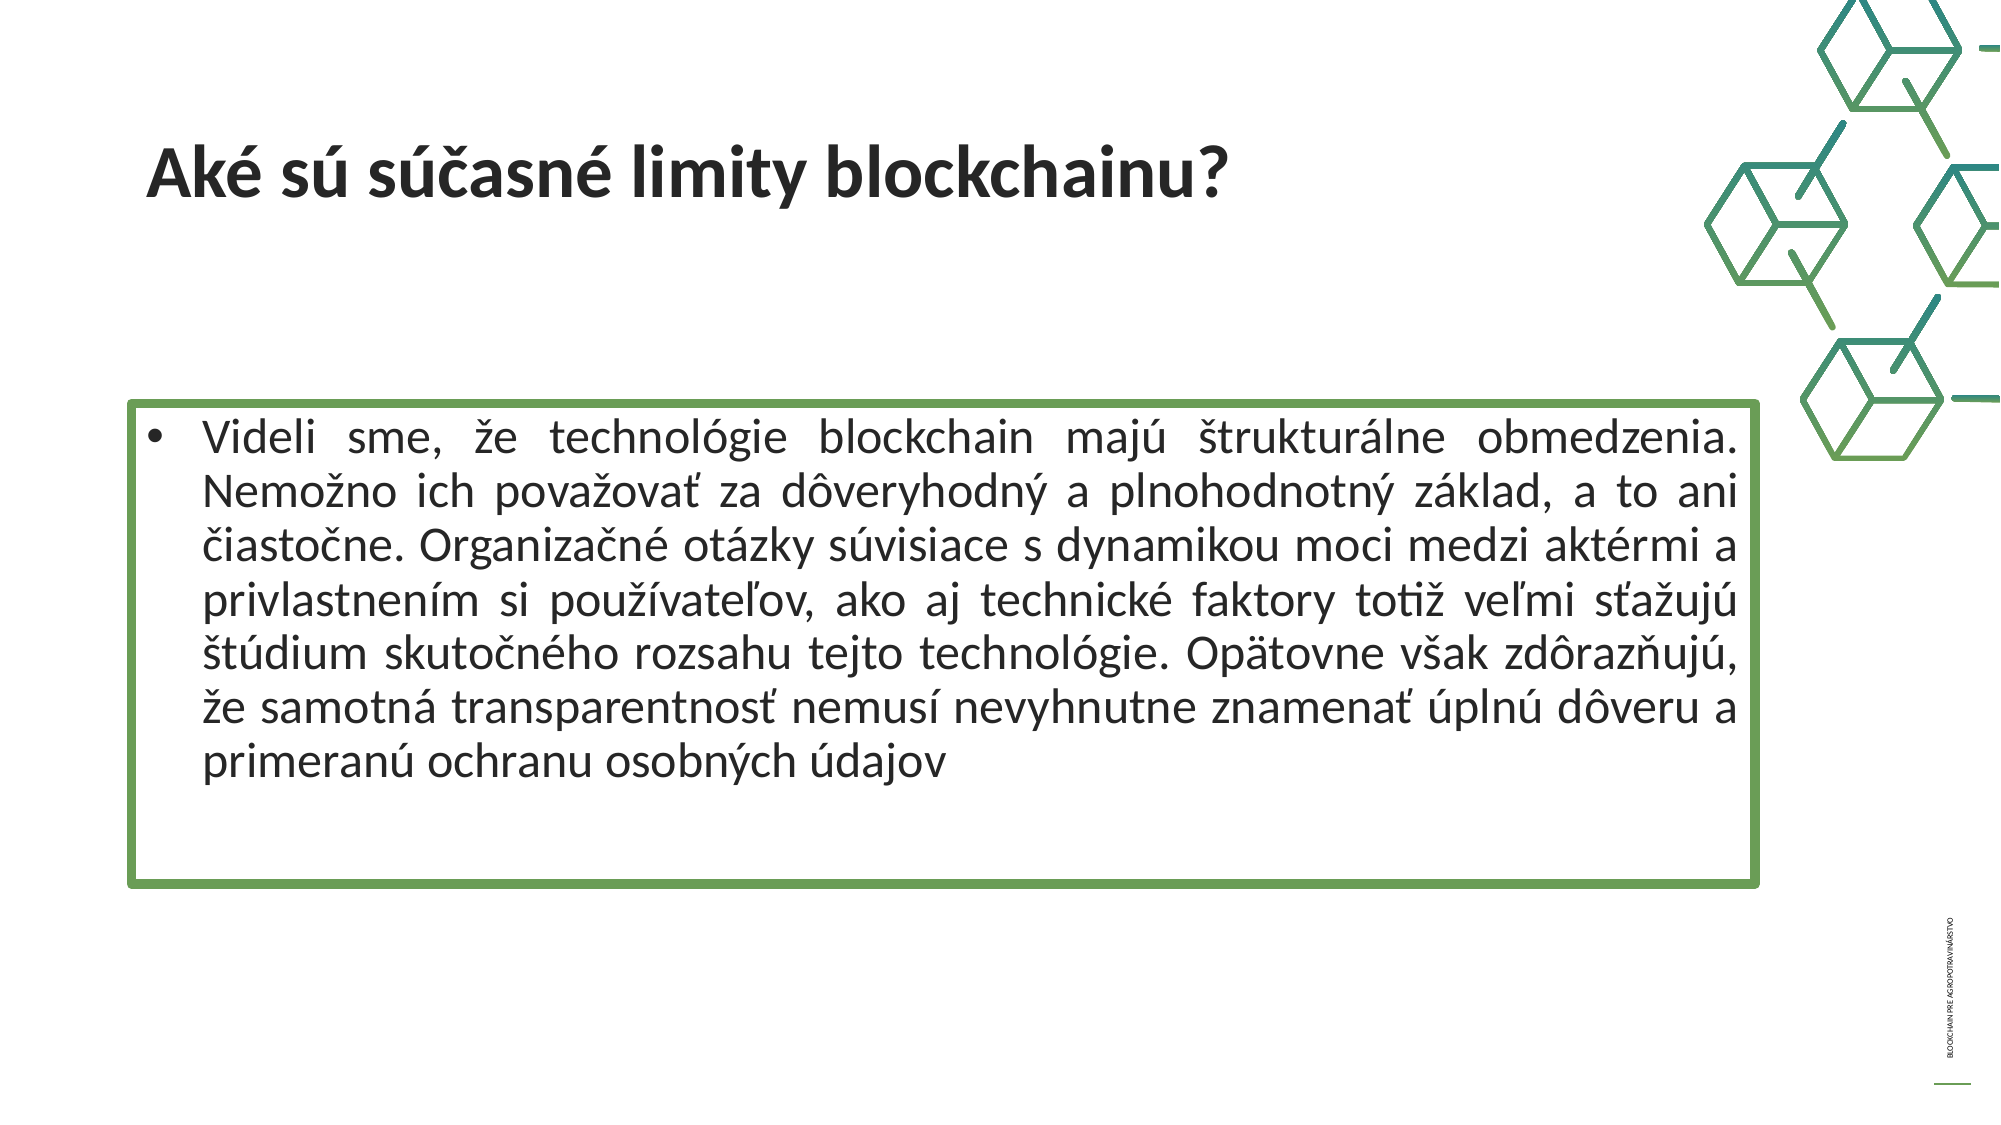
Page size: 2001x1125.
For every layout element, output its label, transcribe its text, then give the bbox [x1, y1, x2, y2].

list Aké sú súčasné limity blockchainu? [130, 124, 1698, 257]
list Videli sme, že technológie blockchain majú štrukturálne obmedzenia. Nemožno ich považovať za dôveryhodný a plnohodnotný základ, a to ani čiastočne. Organizačné otázky súvisiace s dynamikou moci medzi aktérmi a privlastnením si používateľov, ako aj technické faktory totiž veľmi sťažujú štúdium skutočného rozsahu tejto technológie. Opätovne však zdôrazňujú, že samotná transparentnosť nemusí nevyhnutne znamenať úplnú dôveru a primeranú ochranu osobných údajov [131, 403, 1755, 884]
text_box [1703, 0, 2000, 462]
